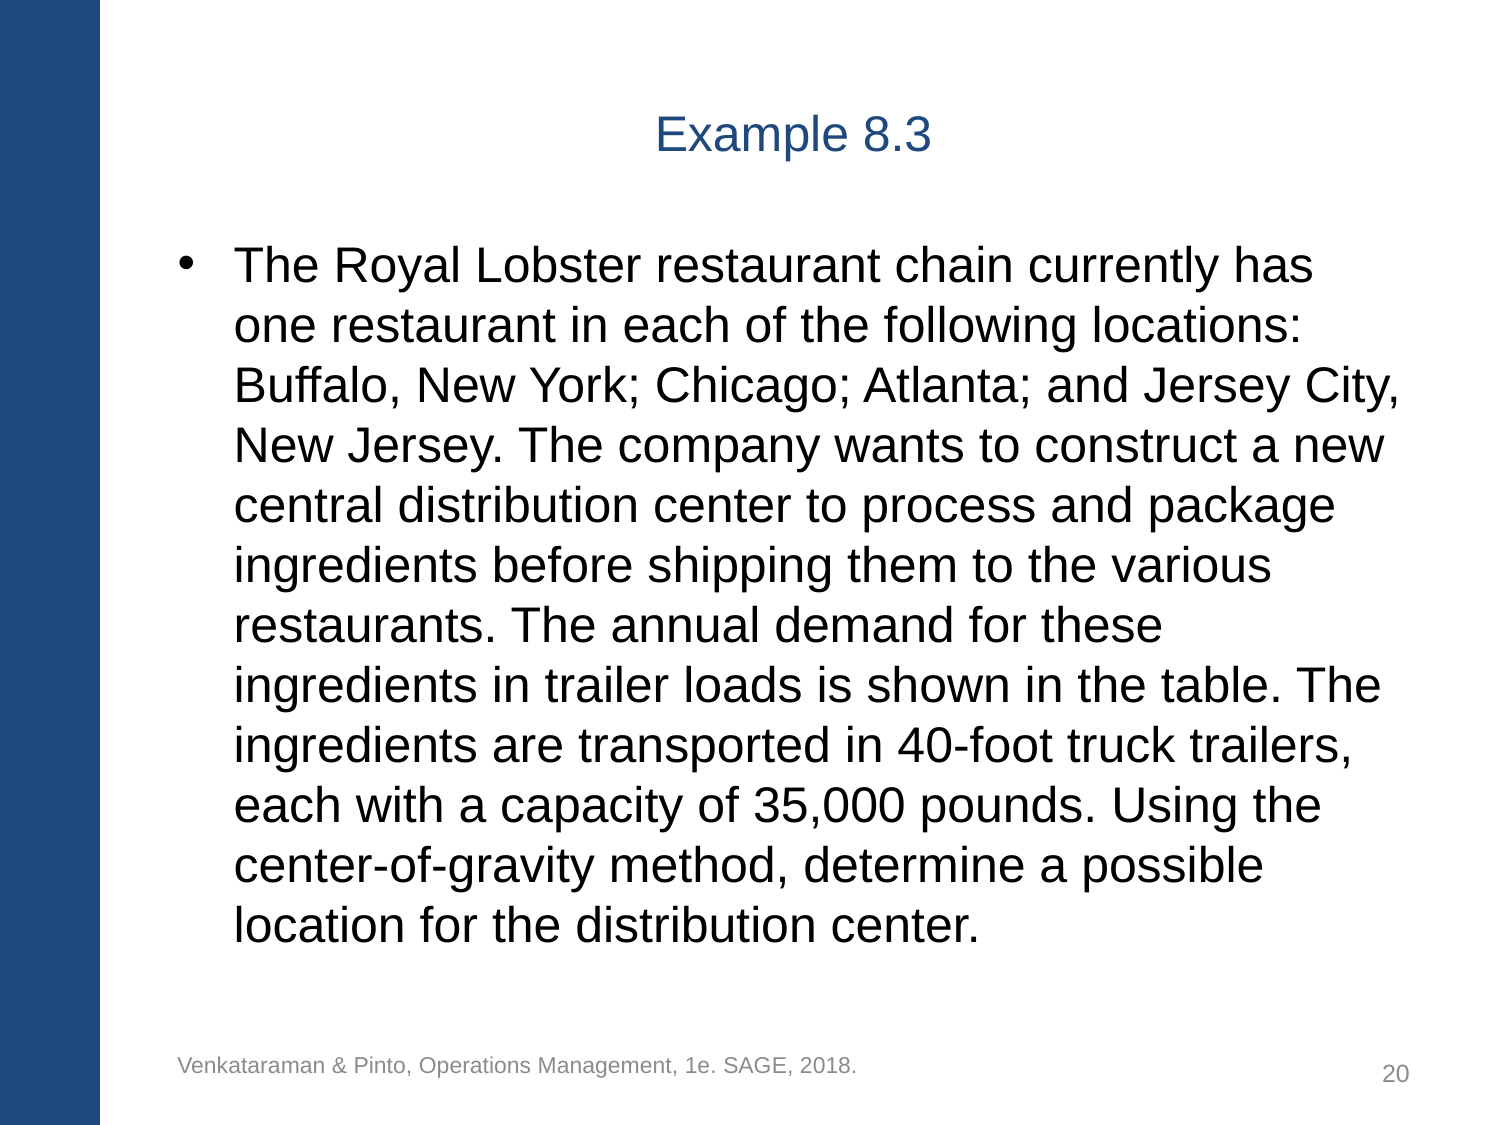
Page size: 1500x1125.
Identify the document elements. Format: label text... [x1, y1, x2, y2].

list The Royal Lobster restaurant chain currently has one restaurant in each of the following locations: Buffalo, New York; Chicago; Atlanta; and Jersey City, New Jersey. The company wants to construct a new central distribution center to process and package ingredients before shipping them to the various restaurants. The annual demand for these ingredients in trailer loads is shown in the table. The ingredients are transported in 40-foot truck trailers, each with a capacity of 35,000 pounds. Using the center-of-gravity method, determine a possible location for the distribution center. [162, 224, 1425, 1013]
title Example 8.3 [162, 37, 1425, 224]
footer Venkataraman & Pinto, Operations Management, 1e. SAGE, 2018. [162, 1042, 1313, 1103]
slide_number 20 [1350, 1042, 1425, 1103]
